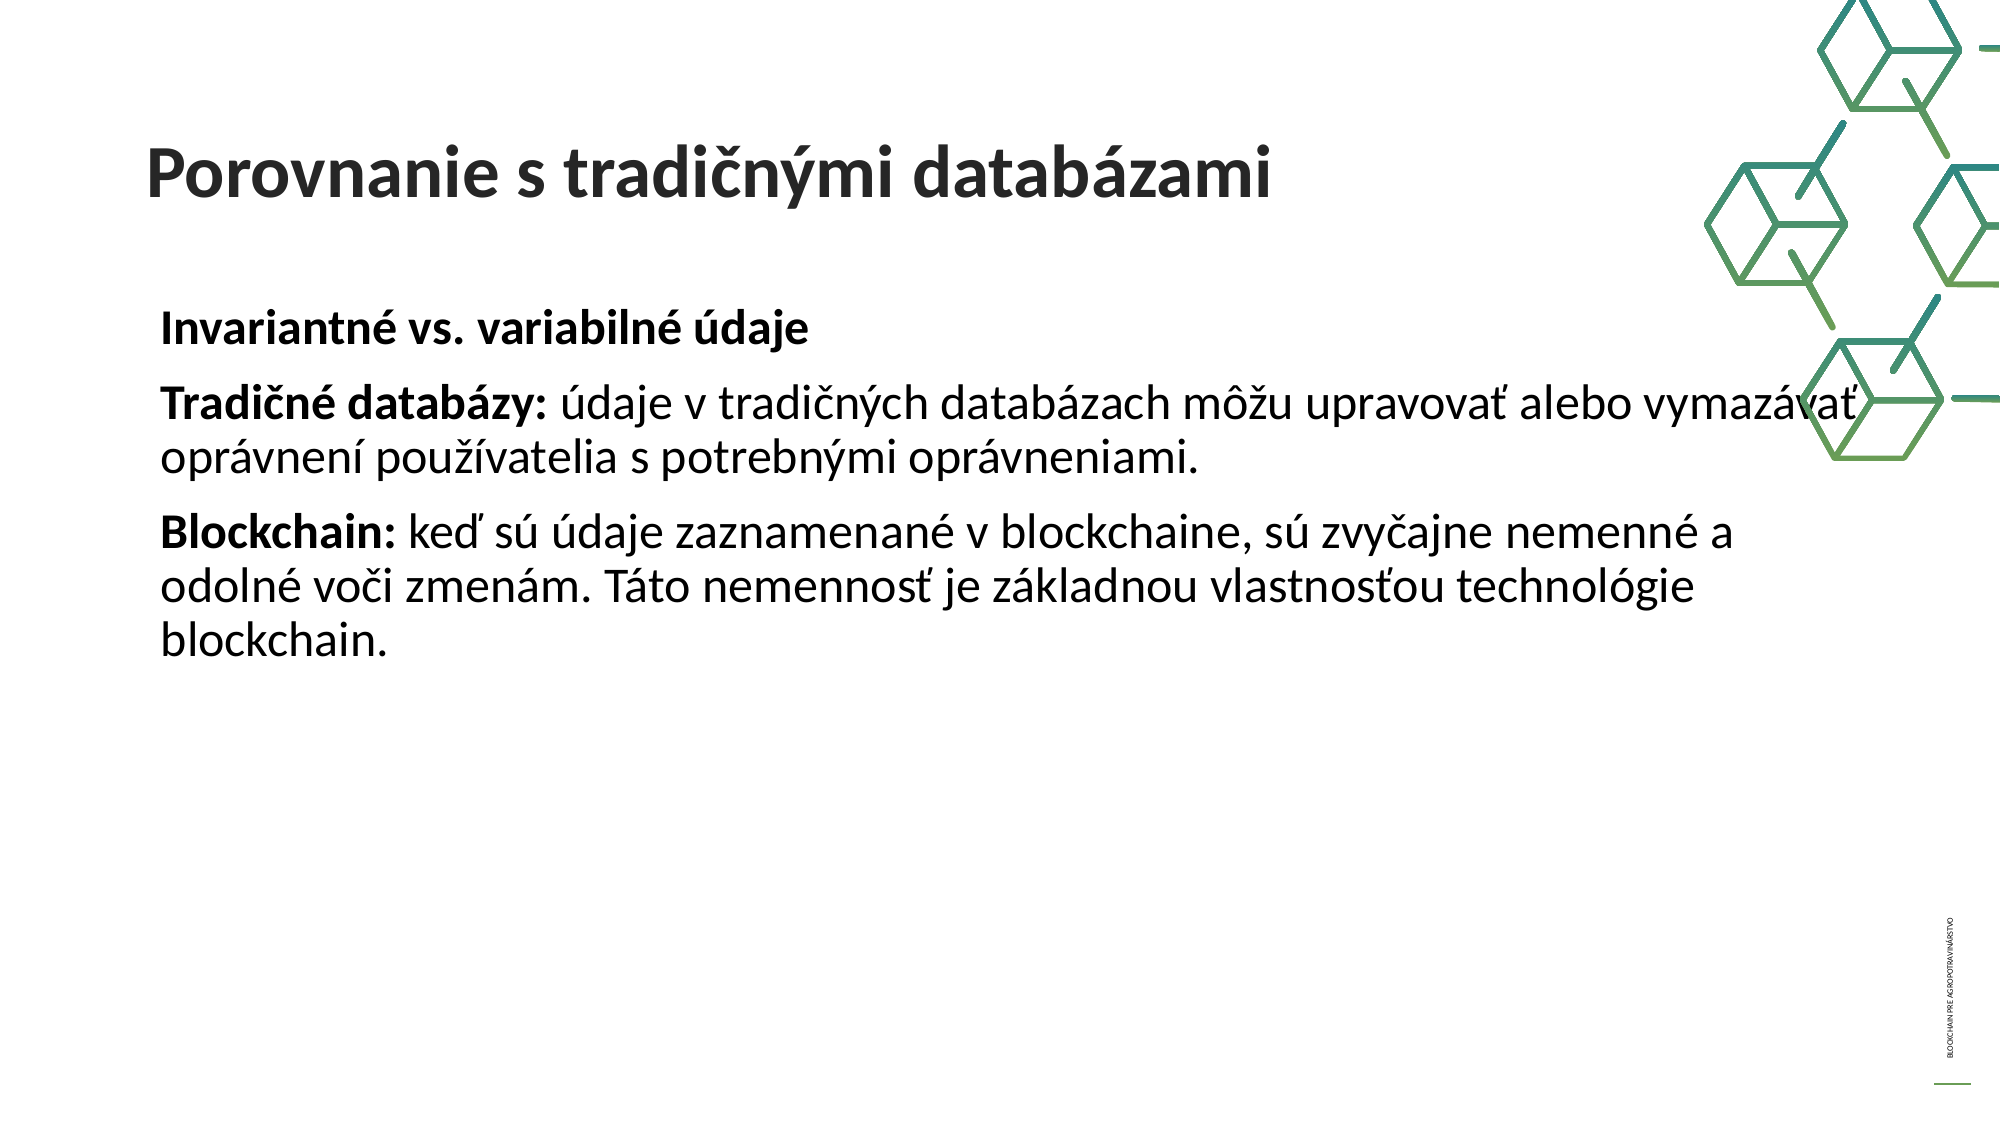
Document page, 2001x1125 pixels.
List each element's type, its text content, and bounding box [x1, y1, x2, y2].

list Porovnanie s tradičnými databázami [130, 124, 1698, 337]
list Invariantné vs. variabilné údaje Tradičné databázy: údaje v tradičných databázach môžu upravovať alebo vymazávať oprávnení používatelia s potrebnými oprávneniami. Blockchain: keď sú údaje zaznamenané v blockchaine, sú zvyčajne nemenné a odolné voči zmenám. Táto nemennosť je základnou vlastnosťou technológie blockchain. [145, 337, 1884, 1064]
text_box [1703, 0, 2000, 462]
